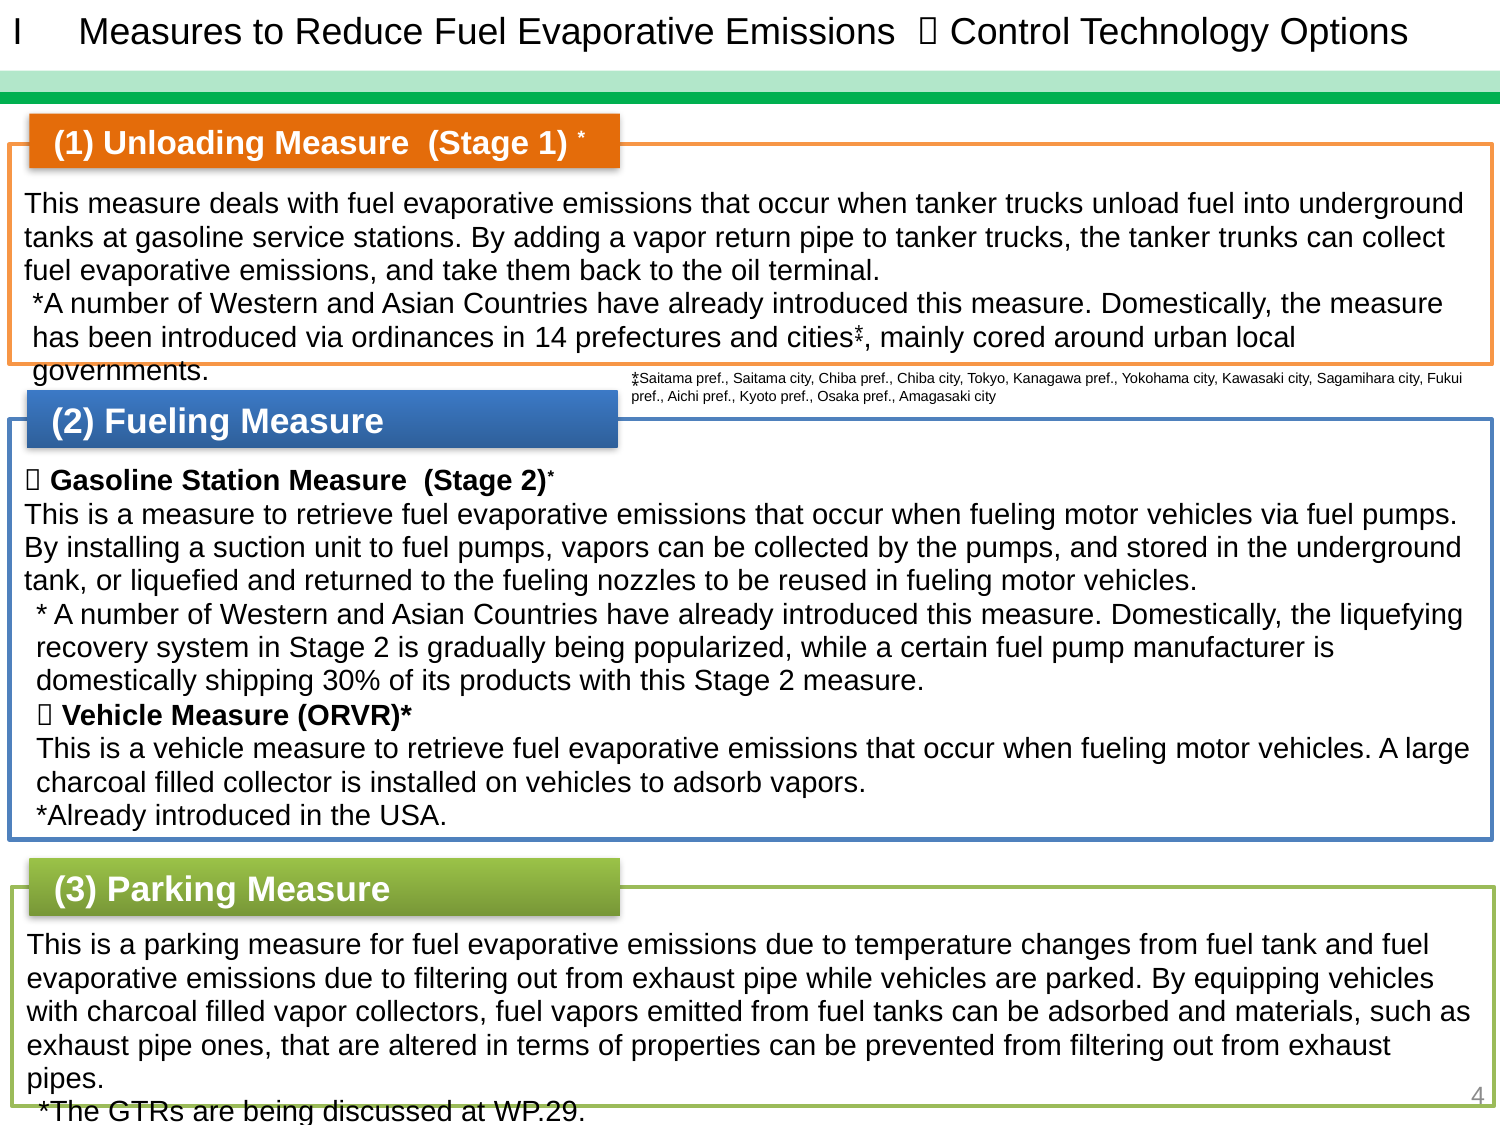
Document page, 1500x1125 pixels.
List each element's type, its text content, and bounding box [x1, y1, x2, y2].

text_box (2) Fueling Measure [27, 390, 618, 448]
text_box I Measures to Reduce Fuel Evaporative Emissions  Control Technology Options [0, 0, 1500, 60]
text_box This is a parking measure for fuel evaporative emissions due to temperature changes from fuel tank and fuel evaporative emissions due to filtering out from exhaust pipe while vehicles are parked. By equipping vehicles with charcoal filled vapor collectors, fuel vapors emitted from fuel tanks can be adsorbed and materials, such as exhaust pipe ones, that are altered in terms of properties can be prevented from filtering out from exhaust pipes. *The GTRs are being discussed at WP.29. [10, 885, 1496, 1108]
text_box (1) Unloading Measure (Stage 1) * [29, 113, 620, 169]
text_box ⁑Saitama pref., Saitama city, Chiba pref., Chiba city, Tokyo, Kanagawa pref., Yokohama city, Kawasaki city, Sagamihara city, Fukui pref., Aichi pref., Kyoto pref., Osaka pref., Amagasaki city [616, 361, 1500, 412]
text_box This measure deals with fuel evaporative emissions that occur when tanker trucks unload fuel into underground tanks at gasoline service stations. By adding a vapor return pipe to tanker trucks, the tanker trunks can collect fuel evaporative emissions, and take them back to the oil terminal. *A number of Western and Asian Countries have already introduced this measure. Domestically, the measure has been introduced via ordinances in 14 prefectures and cities⁑, mainly cored around urban local governments. [7, 142, 1494, 366]
text_box (3) Parking Measure [29, 858, 620, 916]
slide_number 4 [1149, 1065, 1500, 1125]
text_box  Gasoline Station Measure (Stage 2)* This is a measure to retrieve fuel evaporative emissions that occur when fueling motor vehicles via fuel pumps. By installing a suction unit to fuel pumps, vapors can be collected by the pumps, and stored in the underground tank, or liquefied and returned to the fueling nozzles to be reused in fueling motor vehicles. * A number of Western and Asian Countries have already introduced this measure. Domestically, the liquefying recovery system in Stage 2 is gradually being popularized, while a certain fuel pump manufacturer is domestically shipping 30% of its products with this Stage 2 measure.  Vehicle Measure (ORVR)* This is a vehicle measure to retrieve fuel evaporative emissions that occur when fueling motor vehicles. A large charcoal filled collector is installed on vehicles to adsorb vapors. *Already introduced in the USA. [7, 417, 1494, 842]
